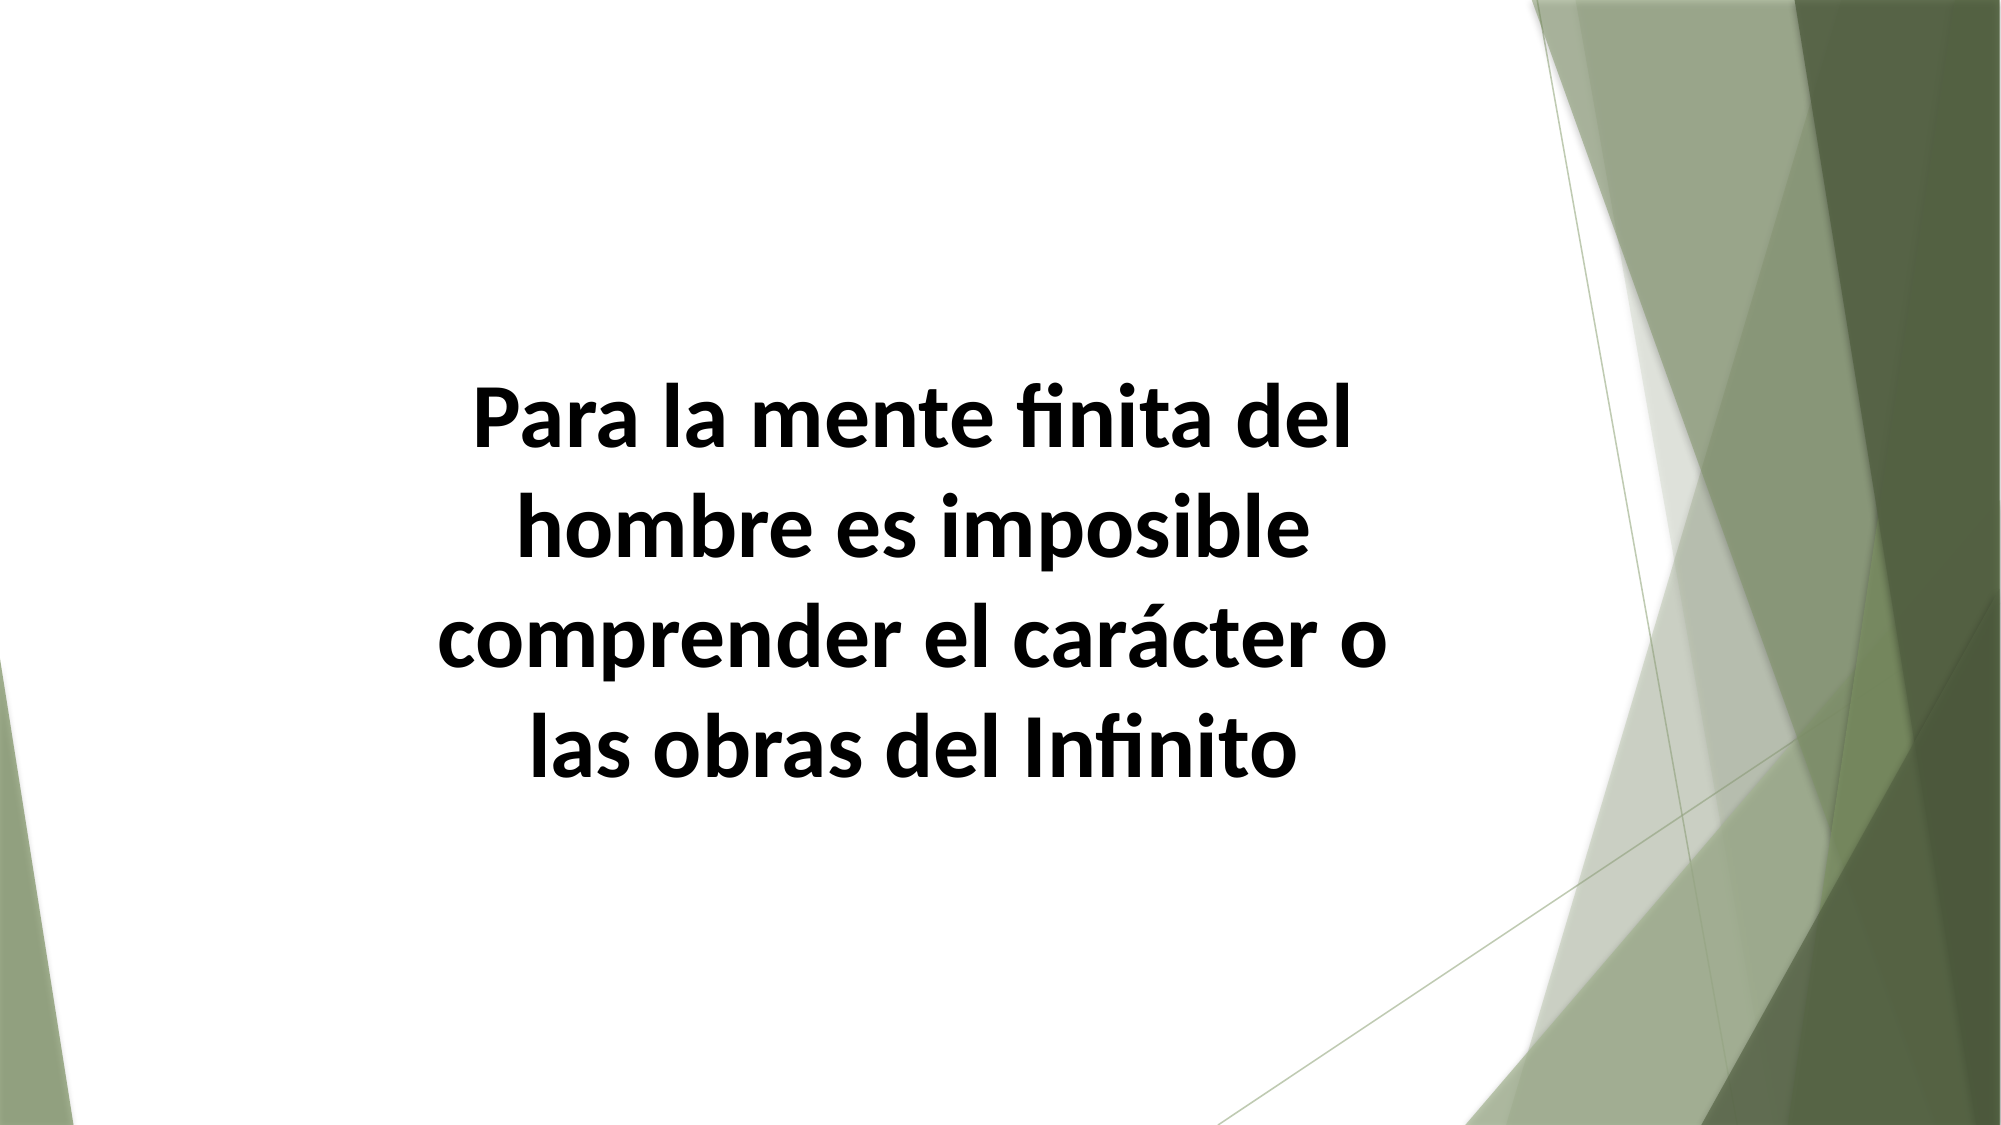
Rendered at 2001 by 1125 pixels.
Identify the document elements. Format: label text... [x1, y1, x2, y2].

text_box Para la mente finita del hombre es imposible comprender el carácter o las obras del Infinito [365, 348, 1462, 804]
